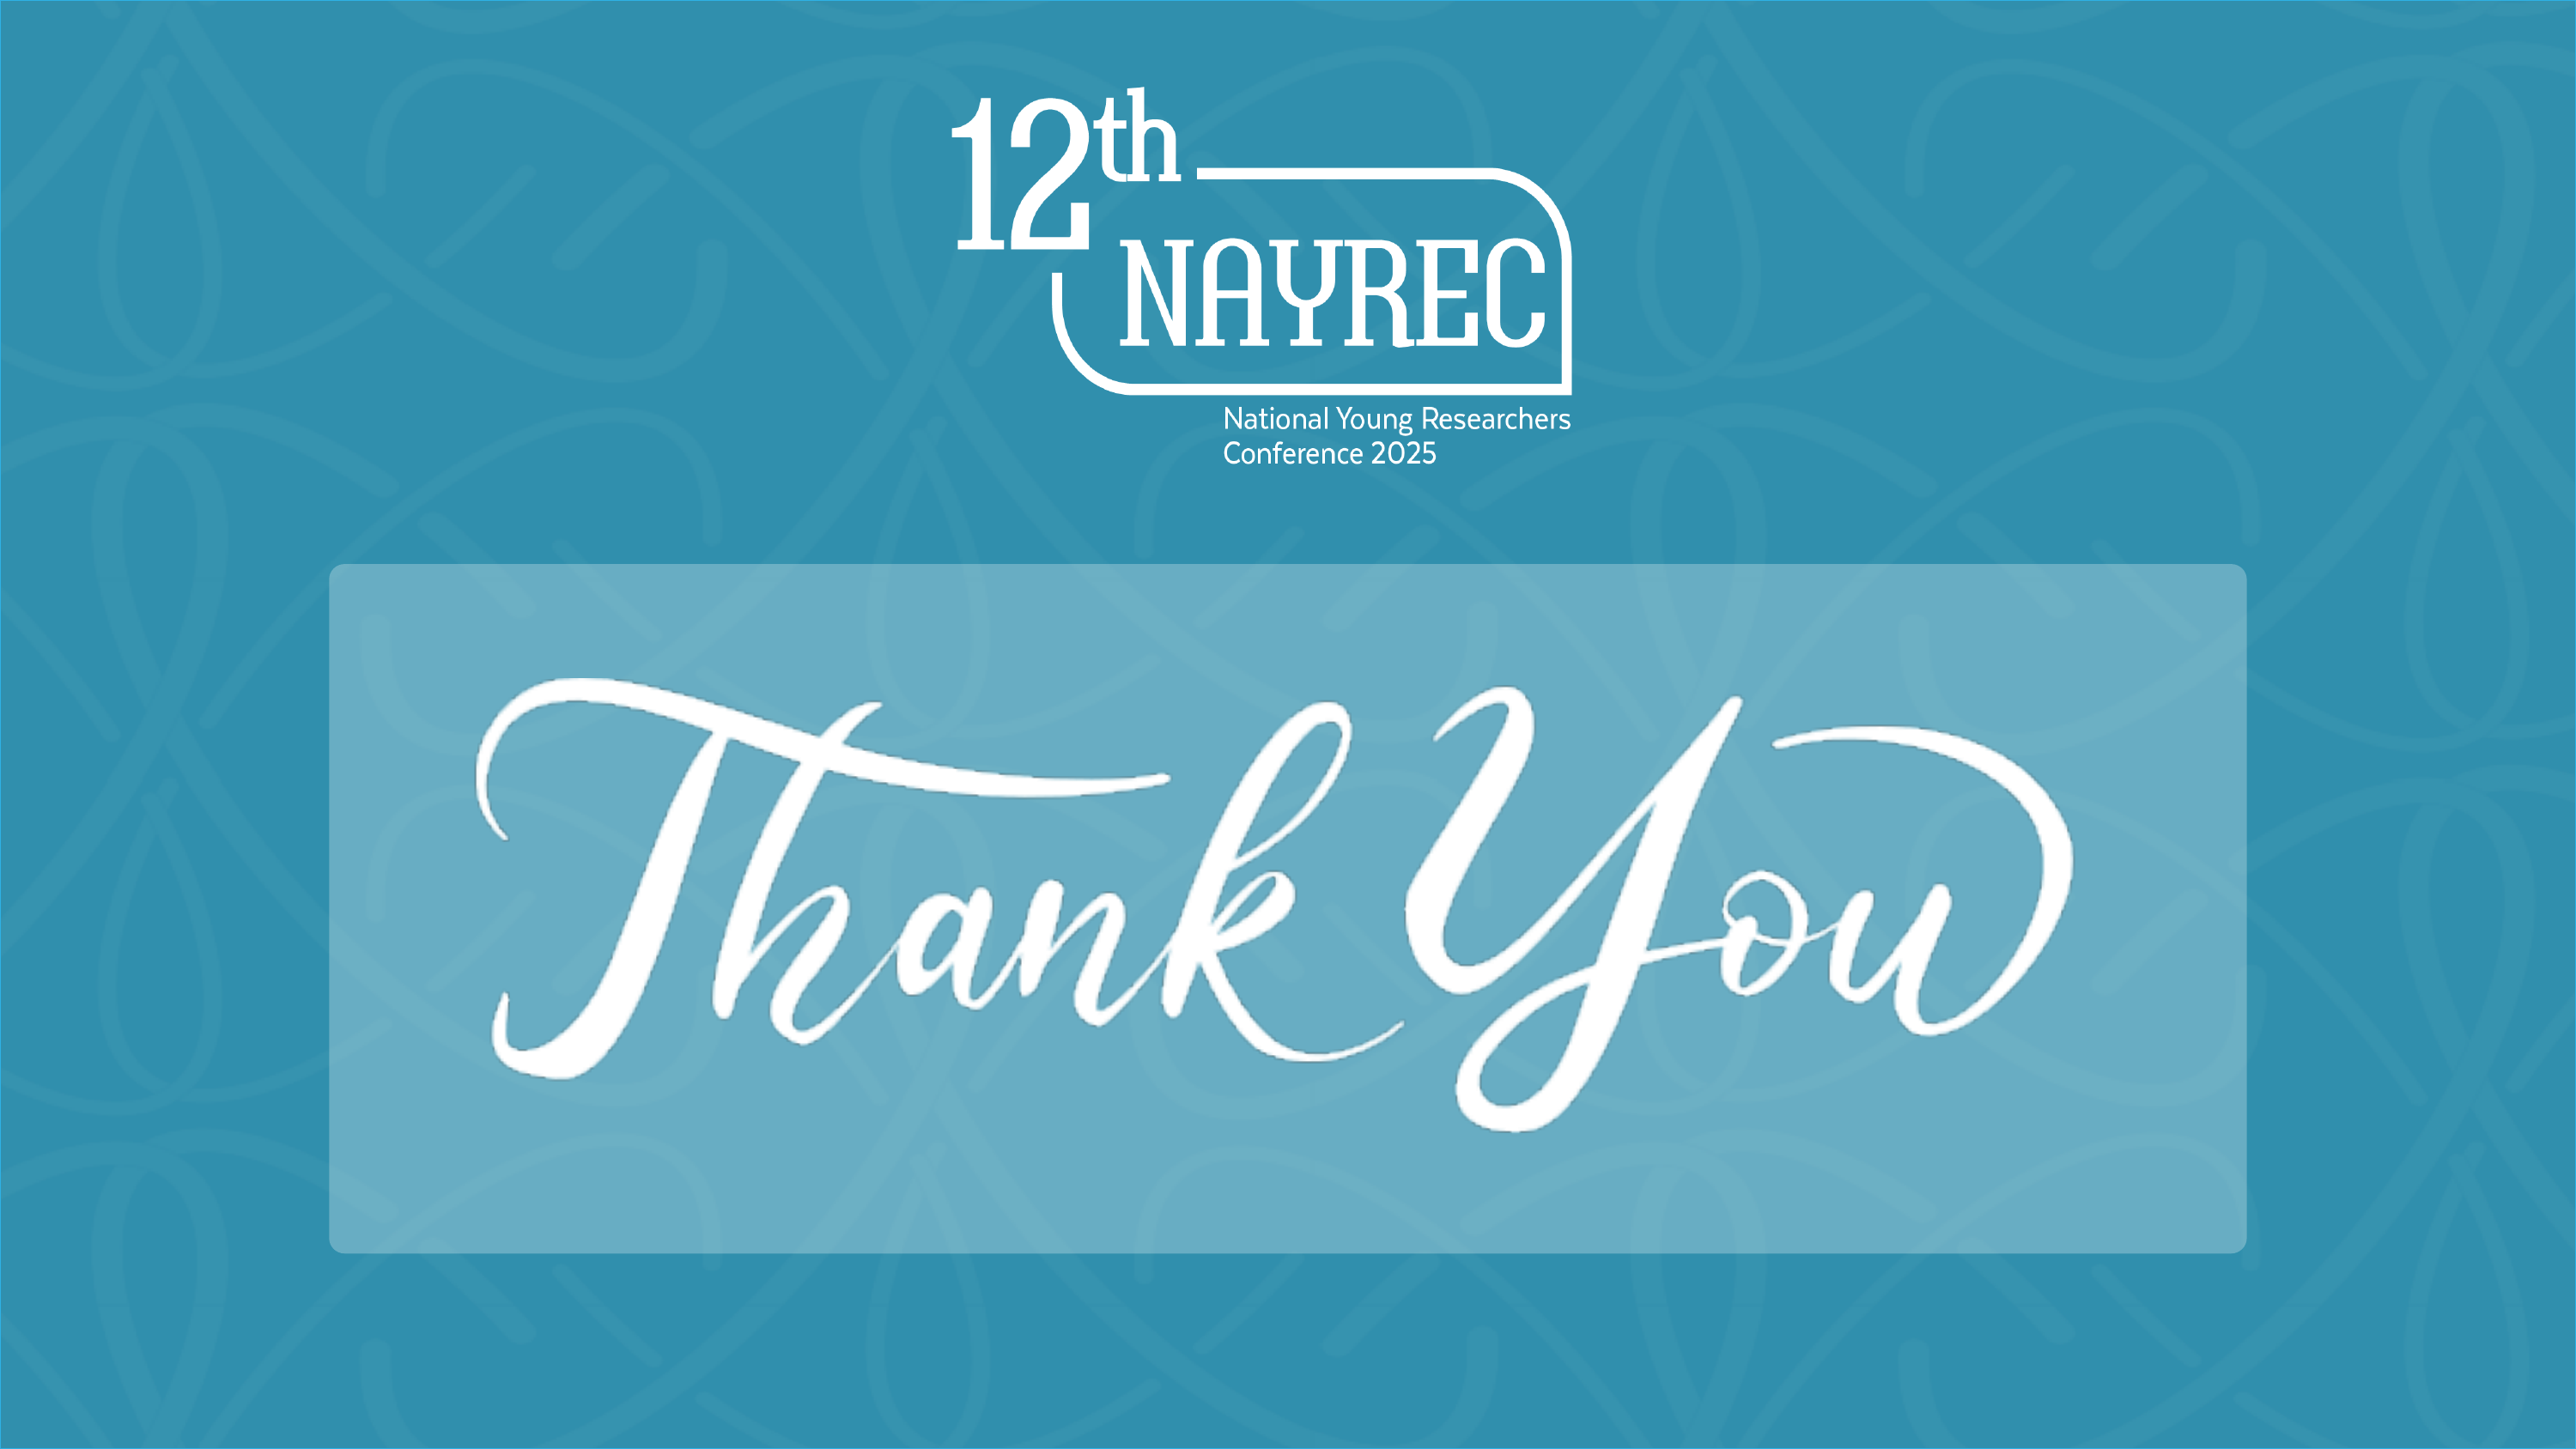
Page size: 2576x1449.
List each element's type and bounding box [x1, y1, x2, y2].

text_box [329, 563, 2247, 1254]
picture [0, 0, 2576, 1449]
